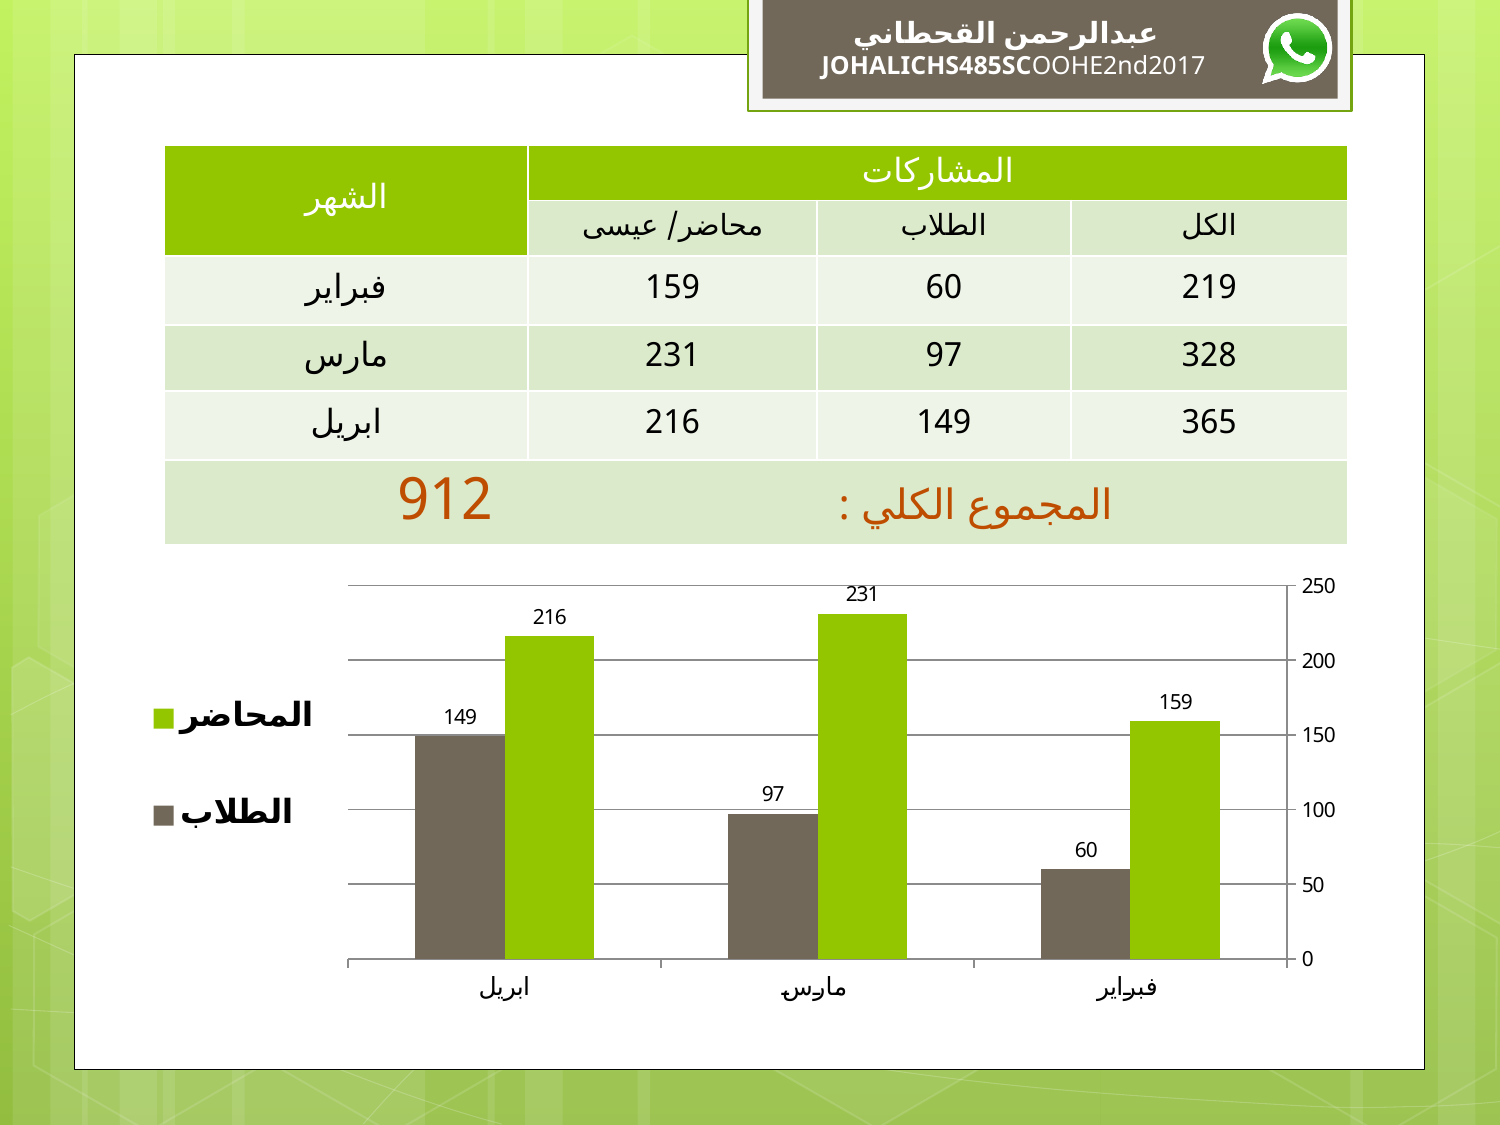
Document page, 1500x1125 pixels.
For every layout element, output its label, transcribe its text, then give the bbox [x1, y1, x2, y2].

table_cell 365 [1072, 392, 1347, 459]
table_cell 328 [1072, 326, 1347, 390]
chart [128, 562, 1360, 1016]
table_cell ابريل [165, 392, 527, 459]
table_header الشهر [165, 146, 527, 255]
text_box عبدالرحمن القحطاني JOHALICHS485SCOOHE2nd2017 [773, 7, 1254, 87]
picture [1256, 7, 1337, 87]
table_cell 219 [1072, 257, 1347, 324]
table_cell 231 [529, 326, 816, 390]
table_cell 60 [818, 257, 1070, 324]
table_cell محاضر/ عيسى [529, 201, 816, 255]
table_header المشاركات [529, 146, 1347, 200]
table_cell الكل [1072, 201, 1347, 255]
table_cell فبراير [165, 257, 527, 324]
table_cell 216 [529, 392, 816, 459]
table_cell 159 [529, 257, 816, 324]
table_cell مارس [165, 326, 527, 390]
table_cell 97 [818, 326, 1070, 390]
table_cell 149 [818, 392, 1070, 459]
table_cell المجموع الكلي : 912 [165, 461, 1347, 544]
table_cell الطلاب [818, 201, 1070, 255]
